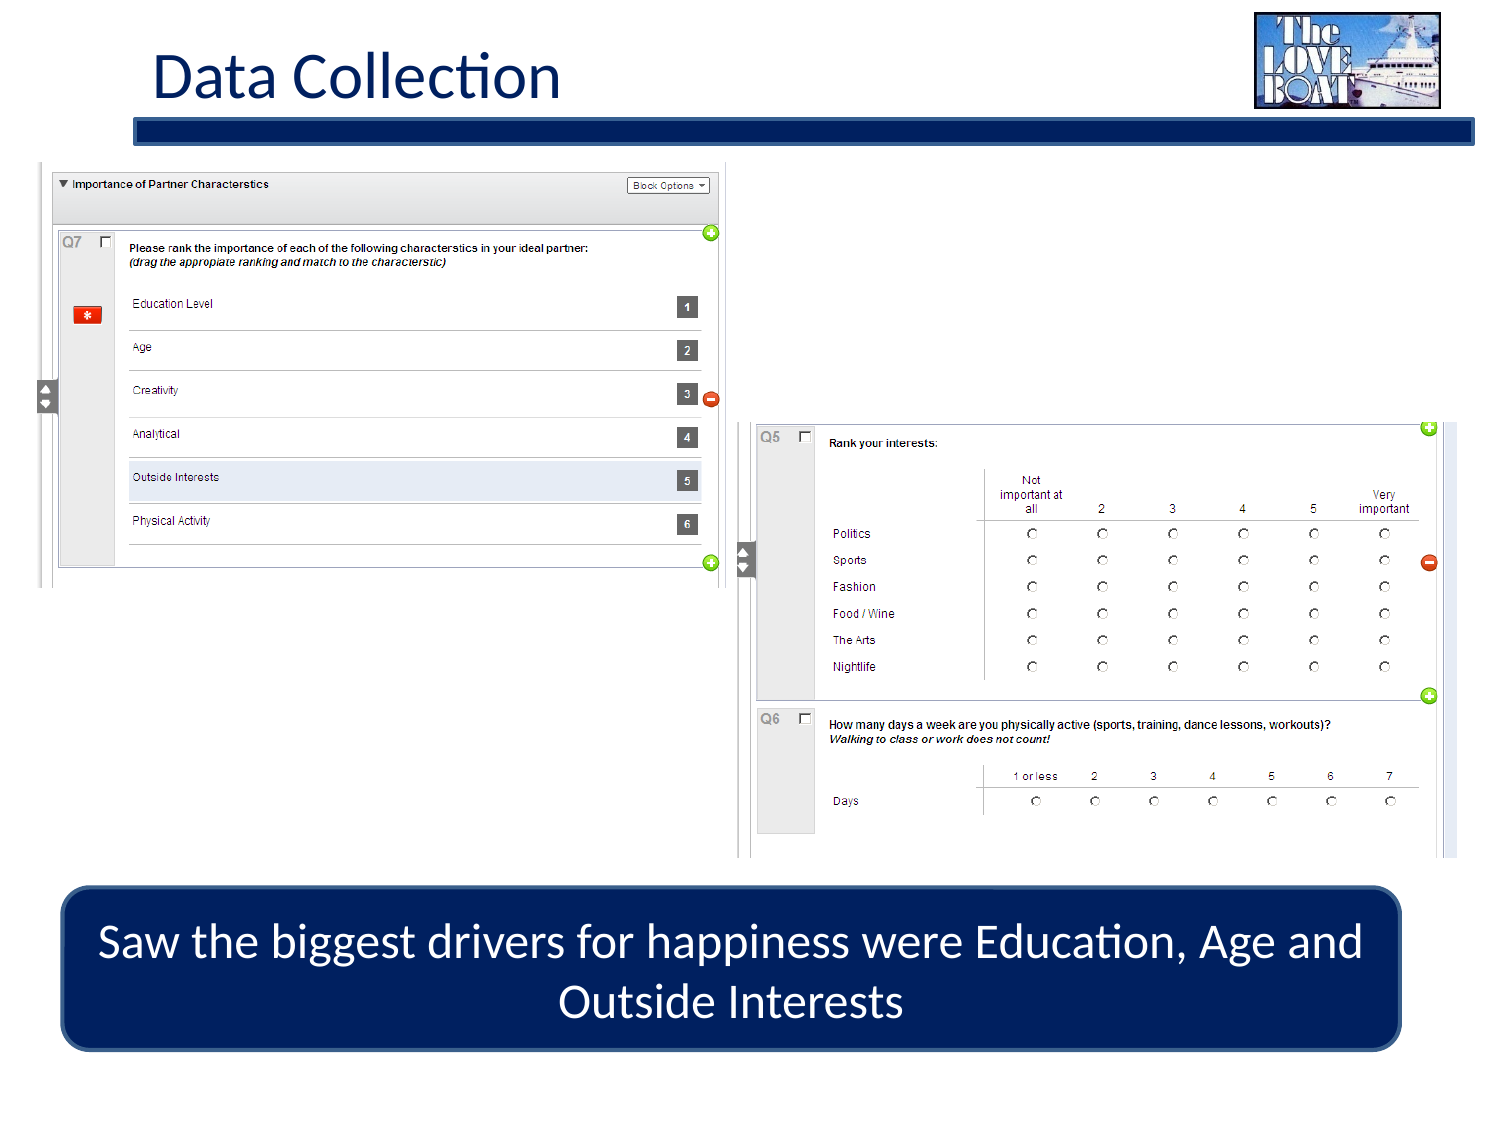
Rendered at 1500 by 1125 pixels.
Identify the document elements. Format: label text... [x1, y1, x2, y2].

picture [1254, 12, 1441, 24]
text_box Saw the biggest drivers for happiness were Education, Age and Outside Interests [60, 885, 1402, 1053]
picture [37, 162, 726, 588]
picture [737, 422, 1457, 858]
text_box Data Collection [137, 24, 1463, 120]
